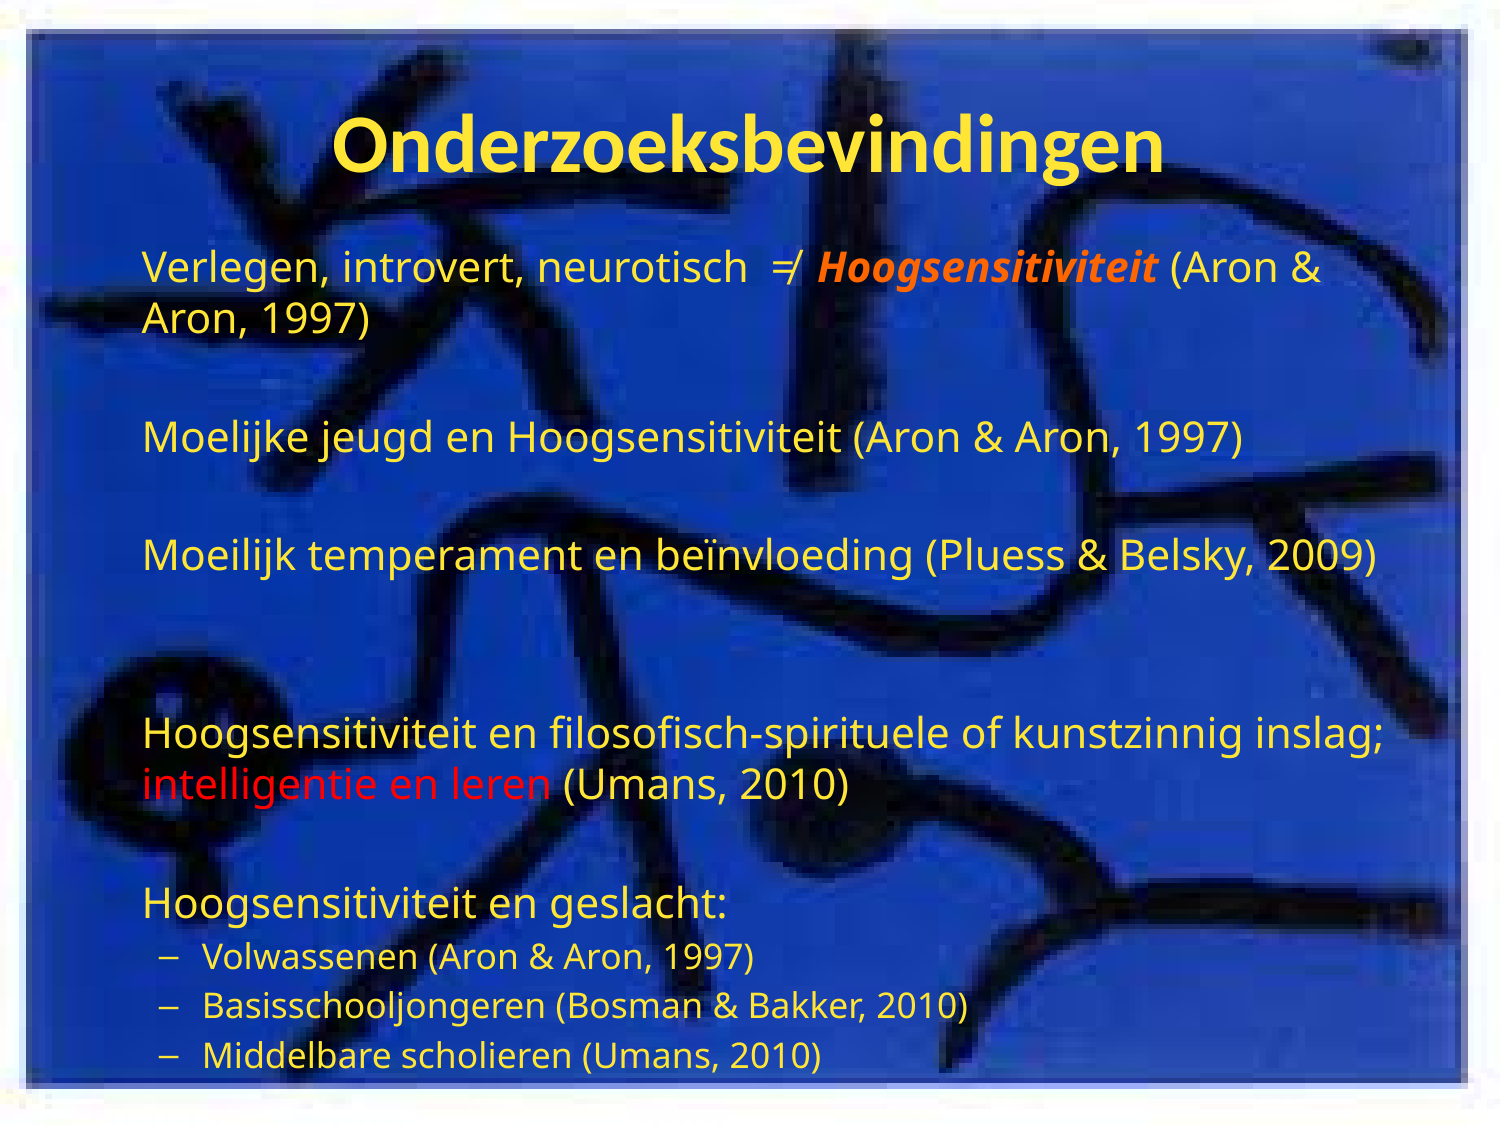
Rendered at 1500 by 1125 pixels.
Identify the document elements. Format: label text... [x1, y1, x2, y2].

title Onderzoeksbevindingen [75, 45, 1425, 232]
picture [0, 0, 1500, 1125]
list Verlegen, introvert, neurotisch ≠ Hoogsensitiviteit (Aron & Aron, 1997) Moelijke jeugd en Hoogsensitiviteit (Aron & Aron, 1997) Moeilijk temperament en beïnvloeding (Pluess & Belsky, 2009) Hoogsensitiviteit en filosofisch-spirituele of kunstzinnig inslag; intelligentie en leren (Umans, 2010) Hoogsensitiviteit en geslacht: Volwassenen (Aron & Aron, 1997) Basisschooljongeren (Bosman & Bakker, 2010) Middelbare scholieren (Umans, 2010) [75, 232, 1425, 1092]
